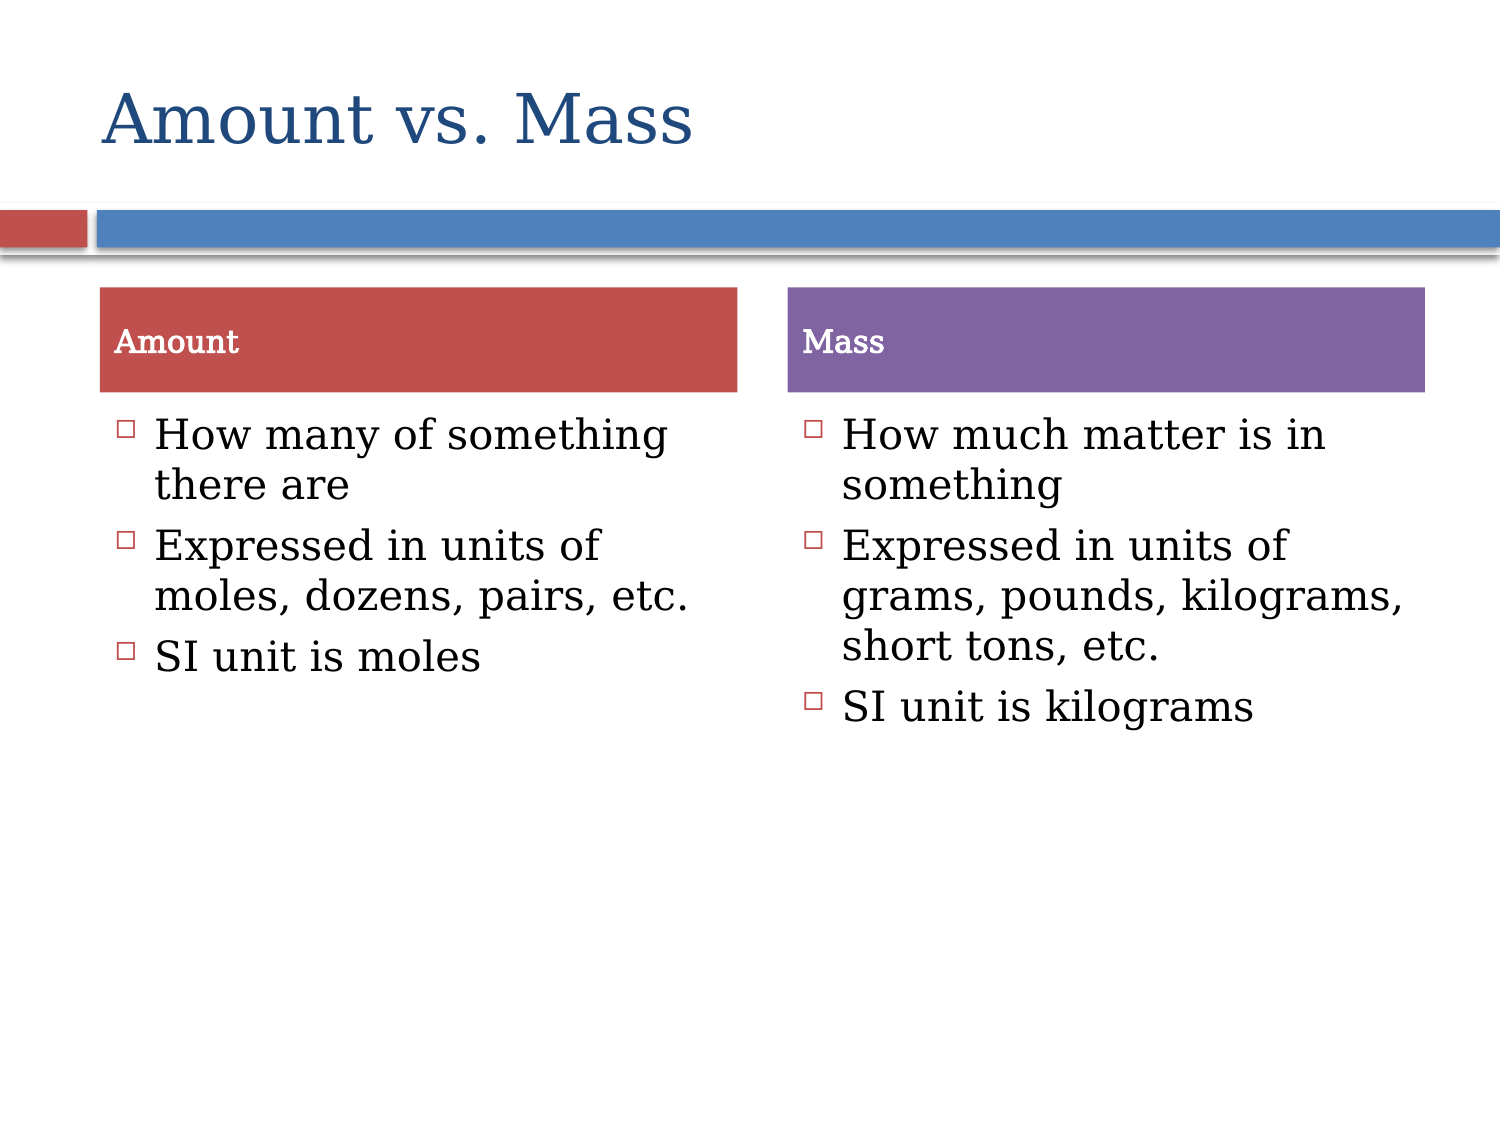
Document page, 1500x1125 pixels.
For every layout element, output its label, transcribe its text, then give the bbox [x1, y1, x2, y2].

list Amount [99, 287, 738, 393]
list How much matter is in something Expressed in units of grams, pounds, kilograms, short tons, etc. SI unit is kilograms [787, 399, 1425, 988]
title Amount vs. Mass [87, 44, 1425, 188]
list How many of something there are Expressed in units of moles, dozens, pairs, etc. SI unit is moles [99, 399, 738, 988]
list Mass [787, 287, 1425, 393]
